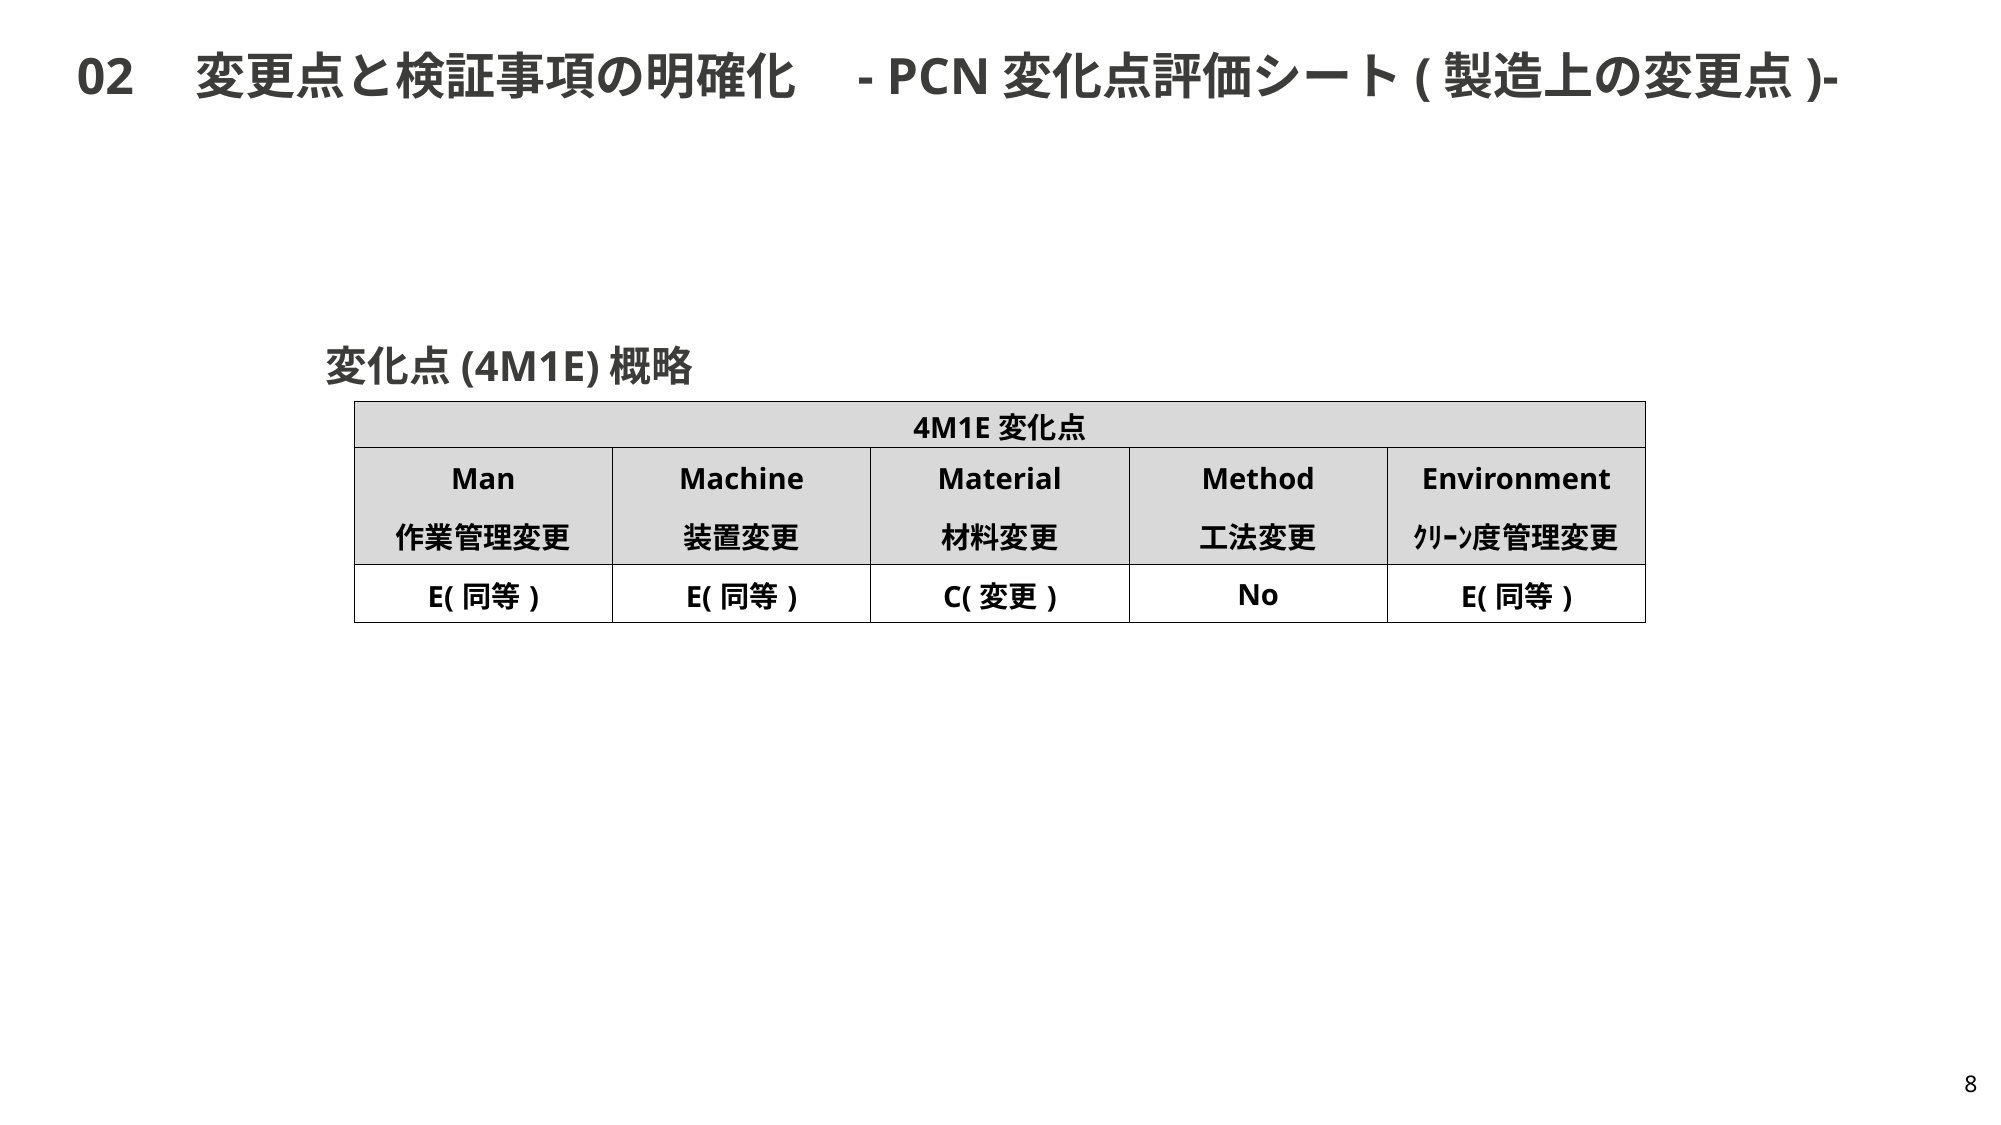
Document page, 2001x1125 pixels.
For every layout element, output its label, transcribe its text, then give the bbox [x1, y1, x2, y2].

table_cell E(同等) [1388, 565, 1645, 622]
table_cell 装置変更 [613, 506, 870, 564]
table_cell Man [355, 448, 612, 506]
table_cell 工法変更 [1130, 506, 1387, 564]
table_cell C(変更) [871, 565, 1129, 622]
table_header 4M1E変化点 [355, 402, 1645, 447]
text_box 変化点(4M1E)概略 [325, 345, 1388, 391]
table_cell E(同等) [355, 565, 612, 622]
table_cell Environment [1388, 448, 1645, 506]
table_cell ｸﾘｰﾝ度管理変更 [1388, 506, 1645, 564]
table_cell Material [871, 448, 1129, 506]
table_cell No [1130, 565, 1387, 622]
table_cell Machine [613, 448, 870, 506]
table_cell 作業管理変更 [355, 506, 612, 564]
table_cell E(同等) [613, 565, 870, 622]
title 02 変更点と検証事項の明確化 - PCN変化点評価シート(製造上の変更点)- [0, 0, 2000, 123]
table_cell Method [1130, 448, 1387, 506]
table_cell 材料変更 [871, 506, 1129, 564]
